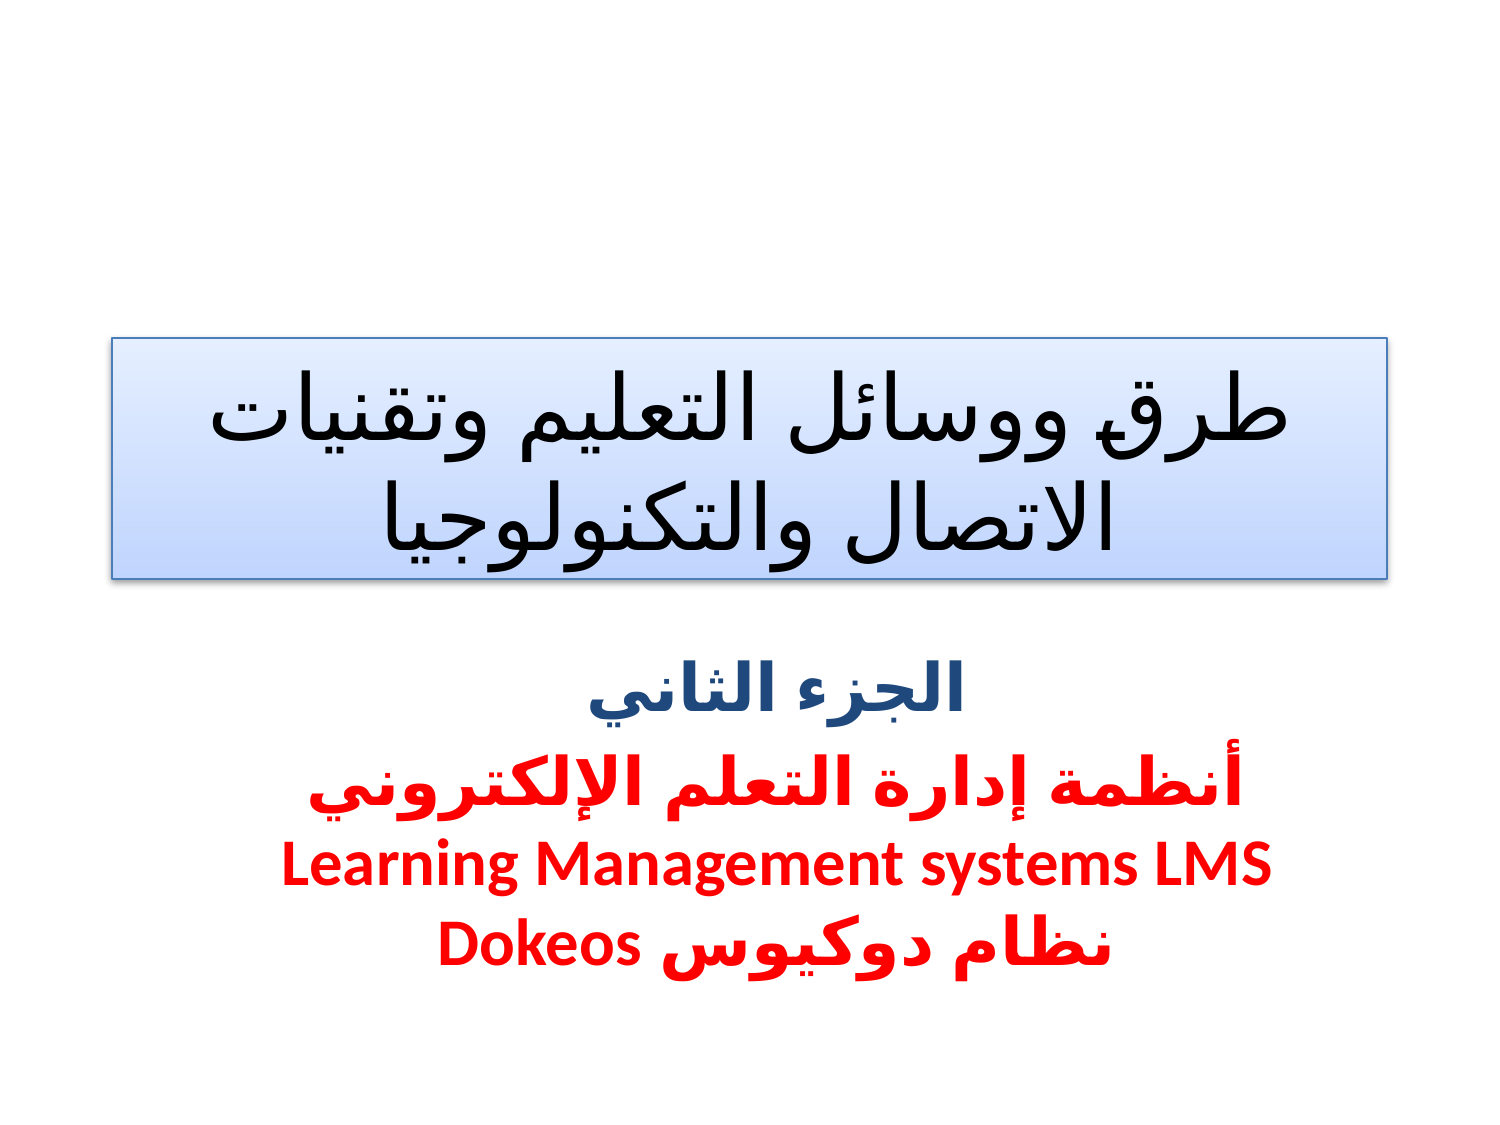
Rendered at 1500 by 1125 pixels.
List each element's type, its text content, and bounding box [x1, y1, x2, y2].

subtitle الجزء الثاني أنظمة إدارة التعلم الإلكتروني Learning Management systems LMS نظام دوكيوس Dokeos [225, 637, 1329, 1035]
title طرق ووسائل التعليم وتقنيات الاتصال والتكنولوجيا [111, 337, 1388, 580]
